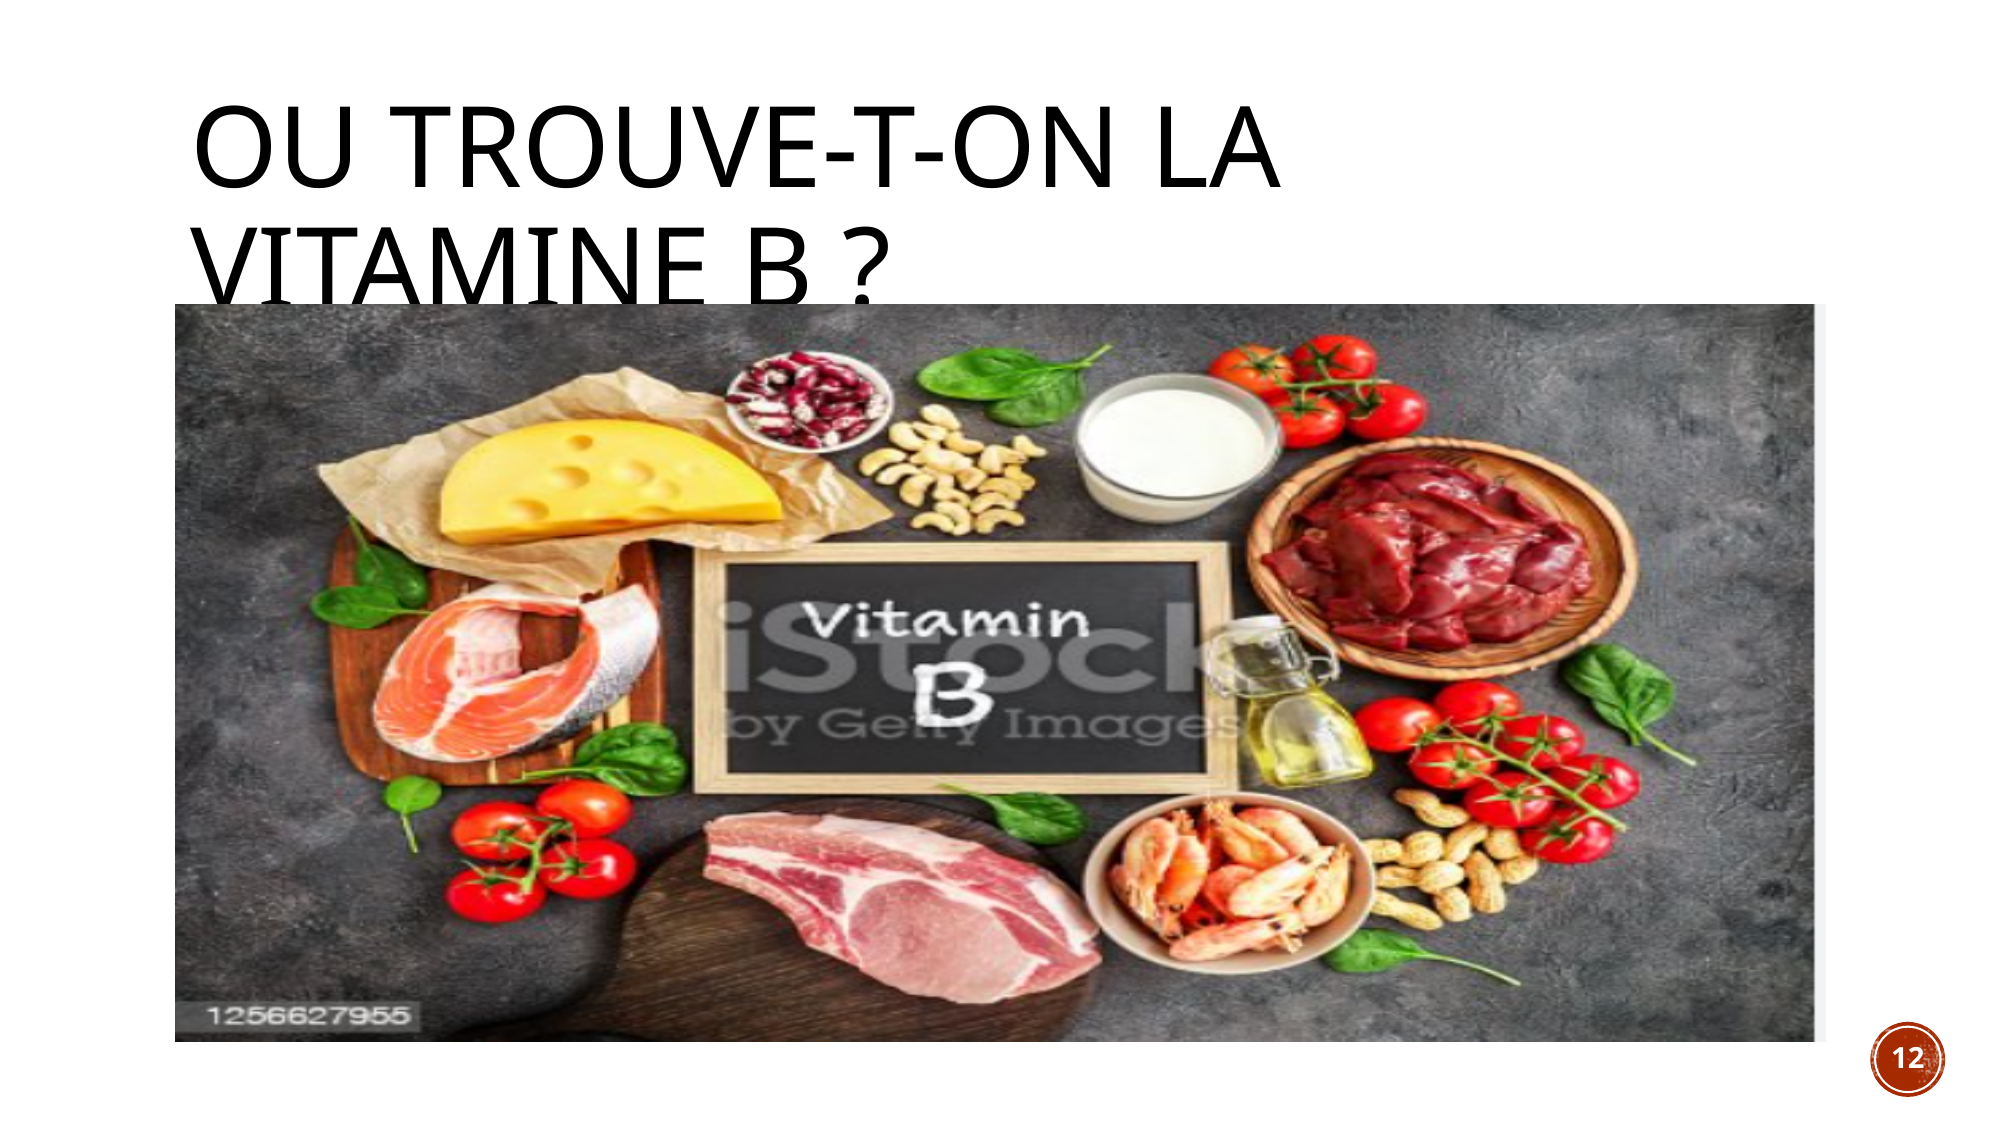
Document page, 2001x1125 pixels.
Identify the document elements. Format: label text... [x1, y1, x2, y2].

title Ou trouve-t-on la vitamine B ? [175, 79, 1826, 303]
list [176, 305, 1826, 1039]
slide_number 12 [1855, 1028, 1961, 1089]
